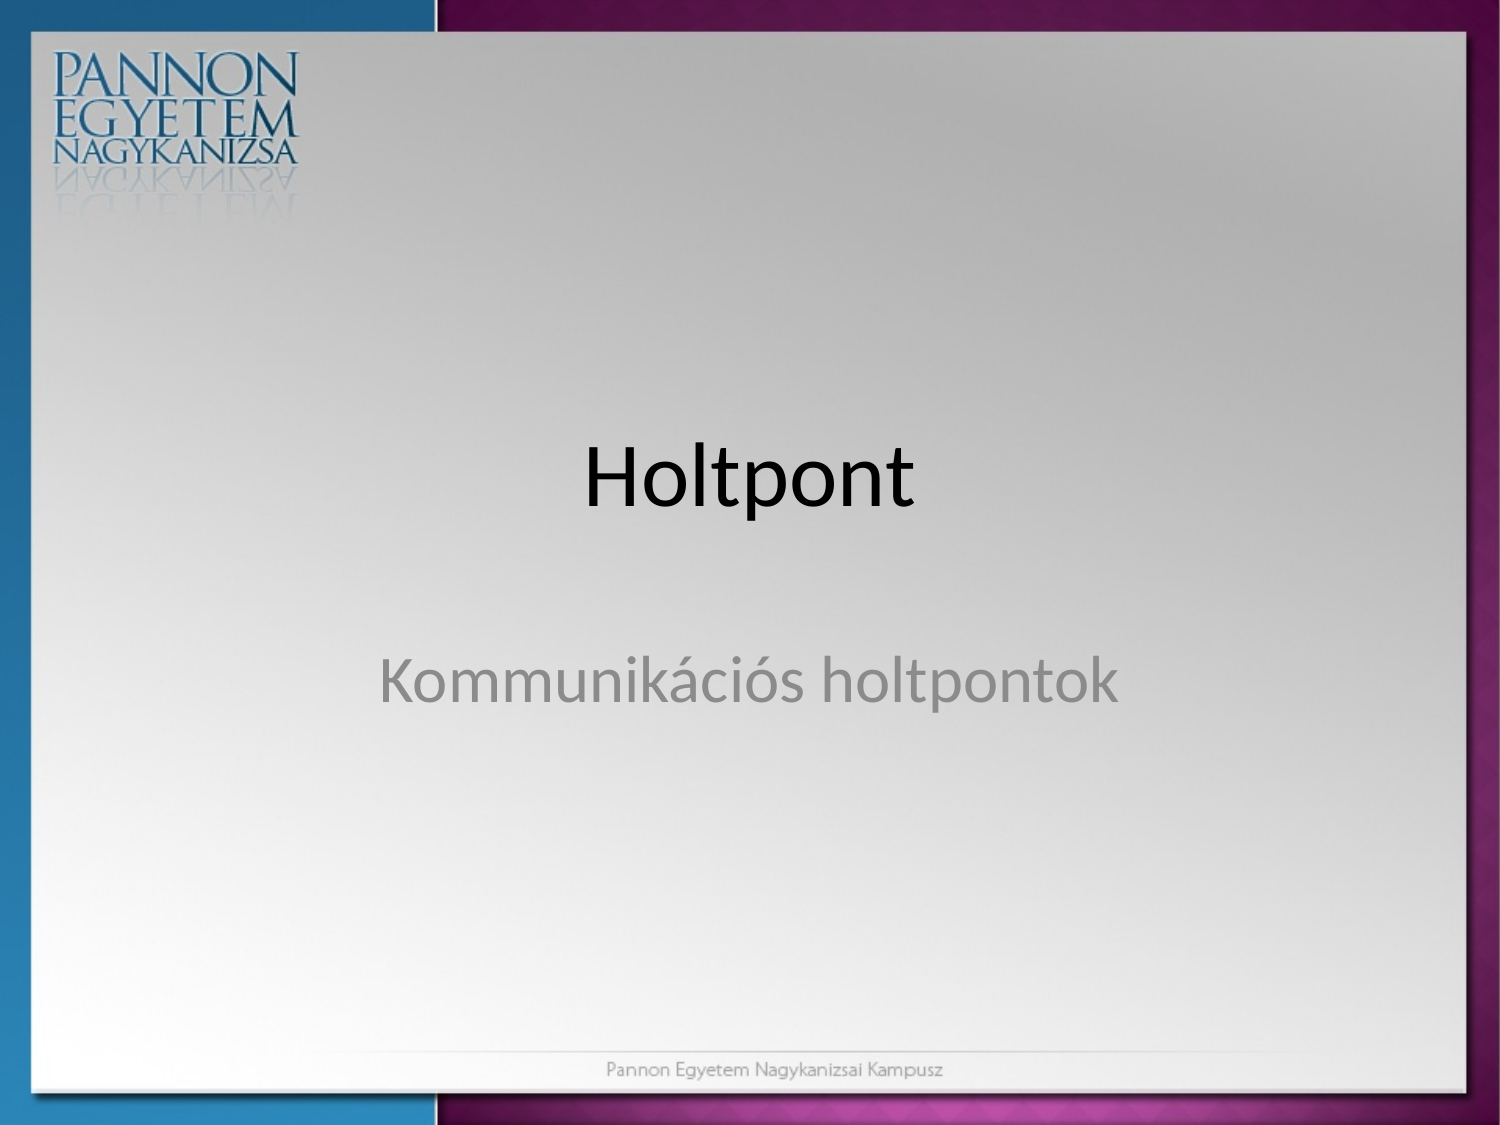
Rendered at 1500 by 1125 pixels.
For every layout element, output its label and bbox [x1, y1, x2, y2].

title [112, 349, 1388, 591]
picture [0, 0, 1500, 1125]
subtitle [225, 637, 1275, 925]
